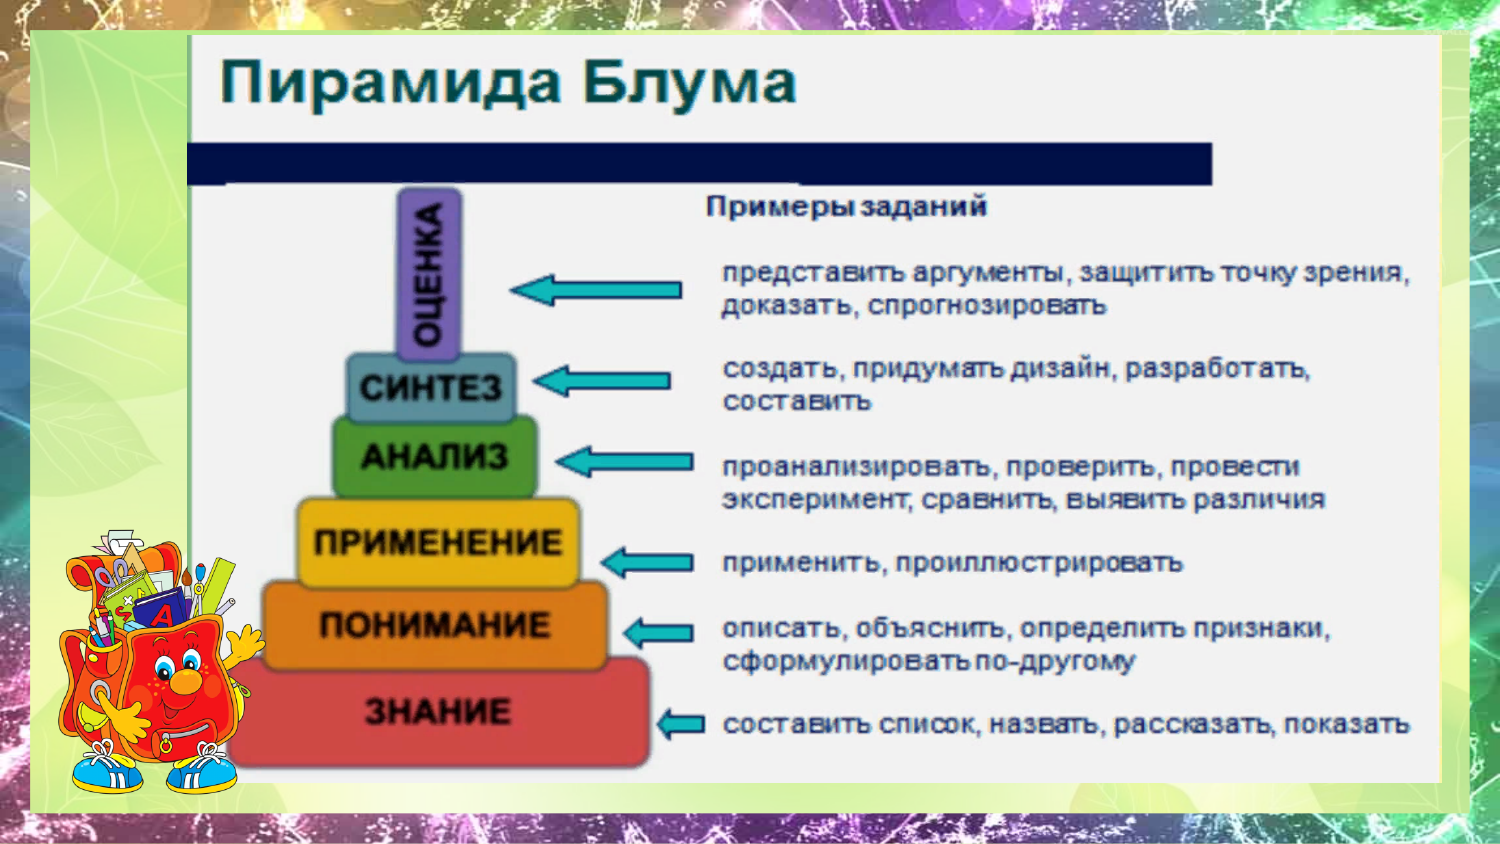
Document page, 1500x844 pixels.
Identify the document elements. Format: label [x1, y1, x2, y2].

picture [0, 0, 1500, 844]
list [187, 34, 1442, 783]
